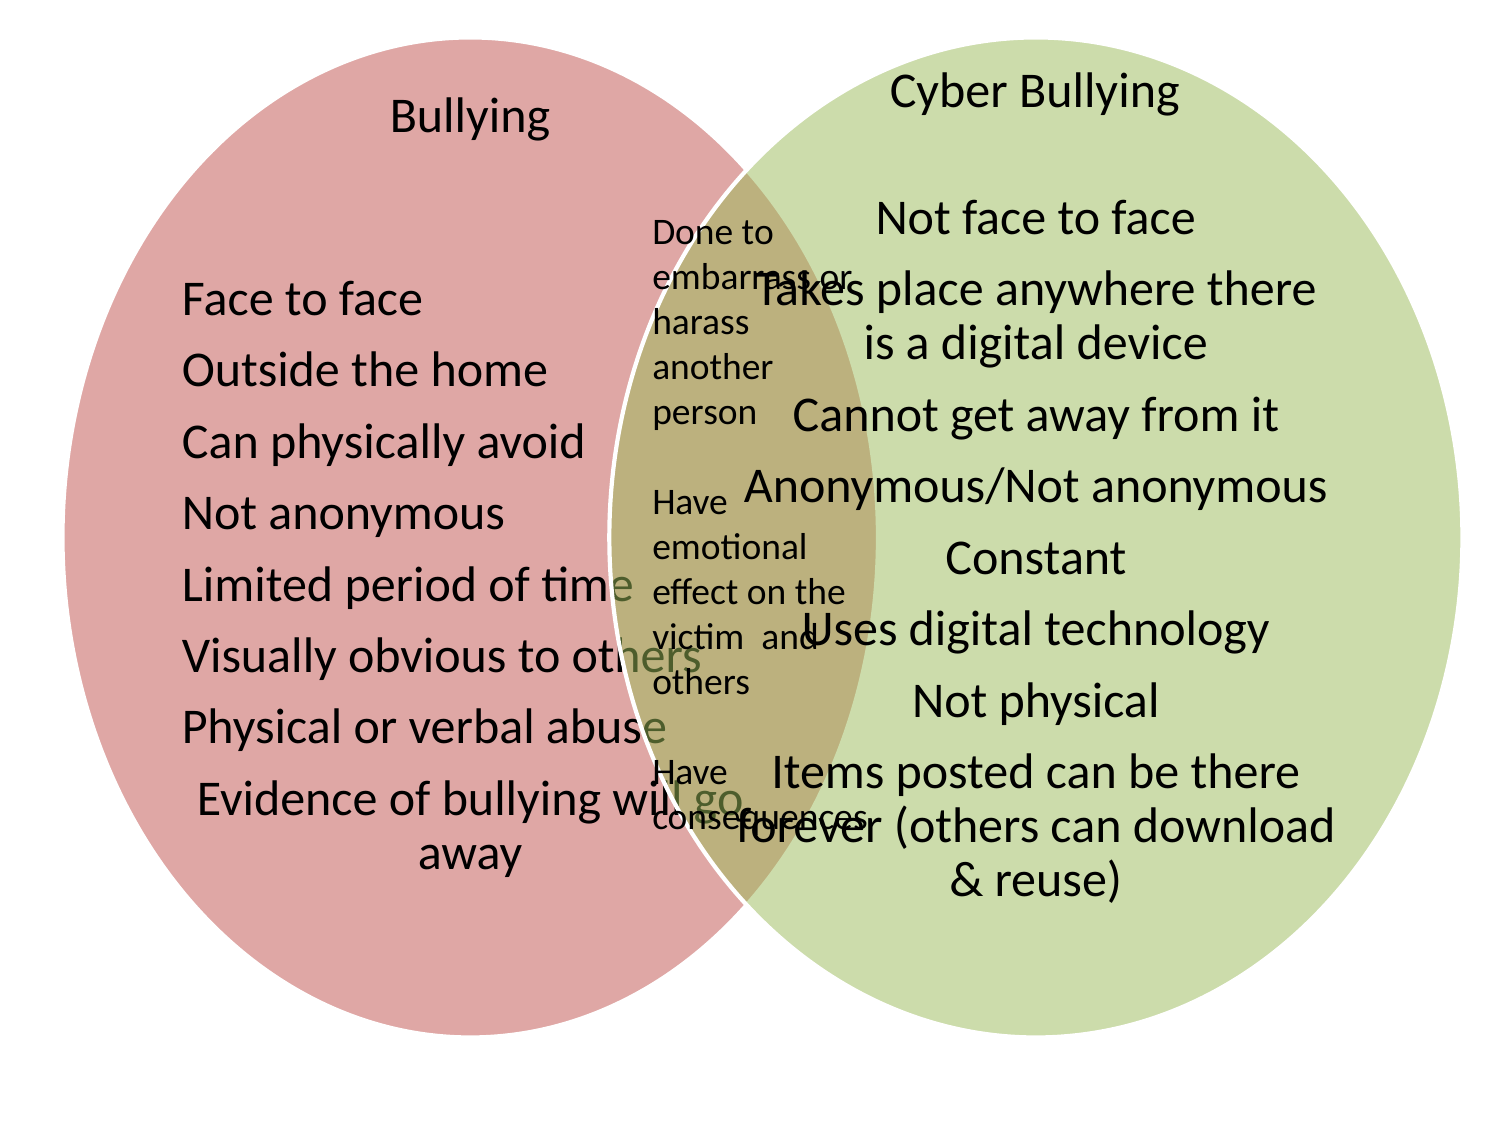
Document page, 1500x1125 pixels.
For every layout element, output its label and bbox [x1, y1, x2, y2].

text_box [37, 37, 1463, 1038]
